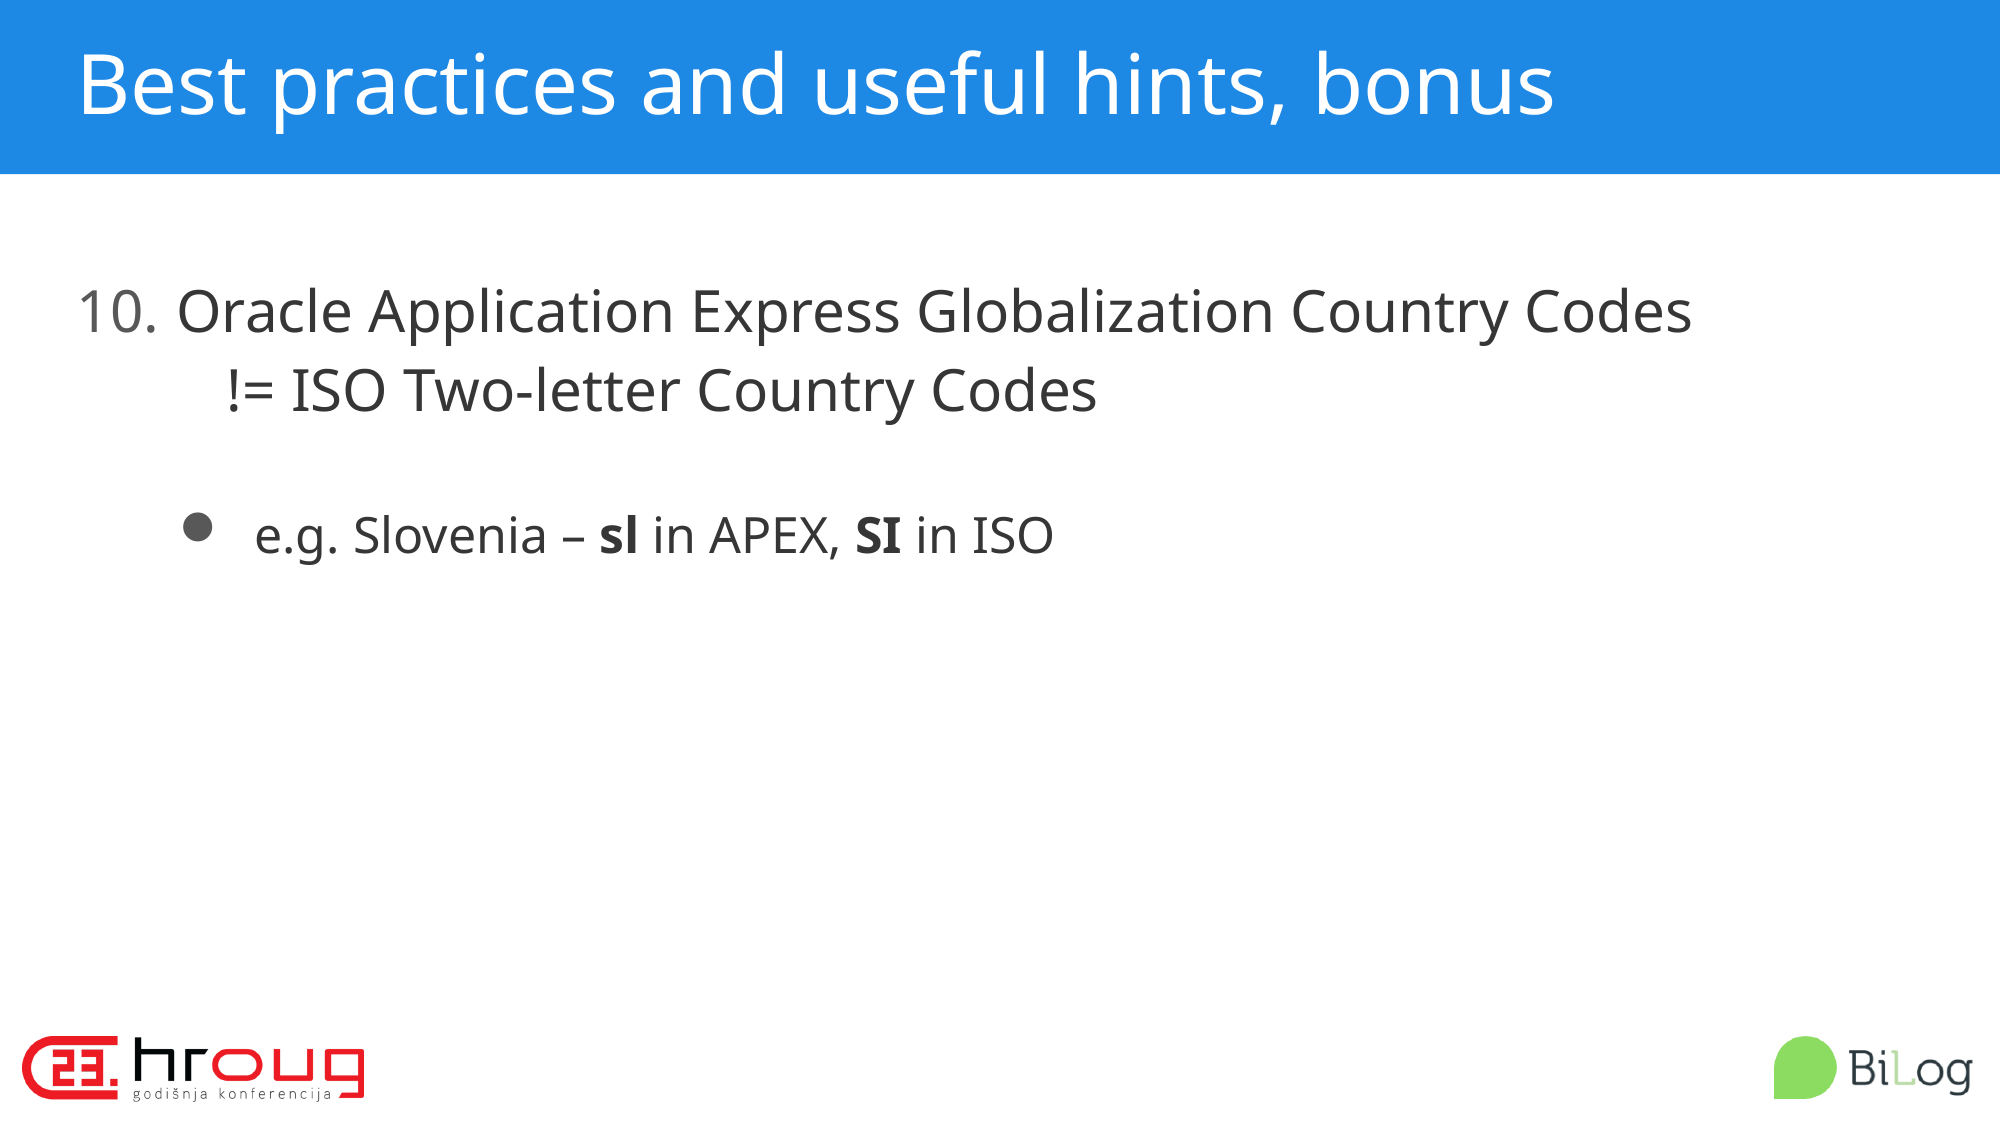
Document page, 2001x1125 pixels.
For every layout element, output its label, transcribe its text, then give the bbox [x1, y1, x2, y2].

picture [1749, 1012, 2000, 1125]
picture [22, 1036, 364, 1102]
list Oracle Application Express Globalization Country Codes != ISO Two-letter Country Codes e.g. Slovenia – sl in APEX, SI in ISO [61, 274, 1907, 989]
title Best practices and useful hints, bonus [61, 0, 1942, 175]
